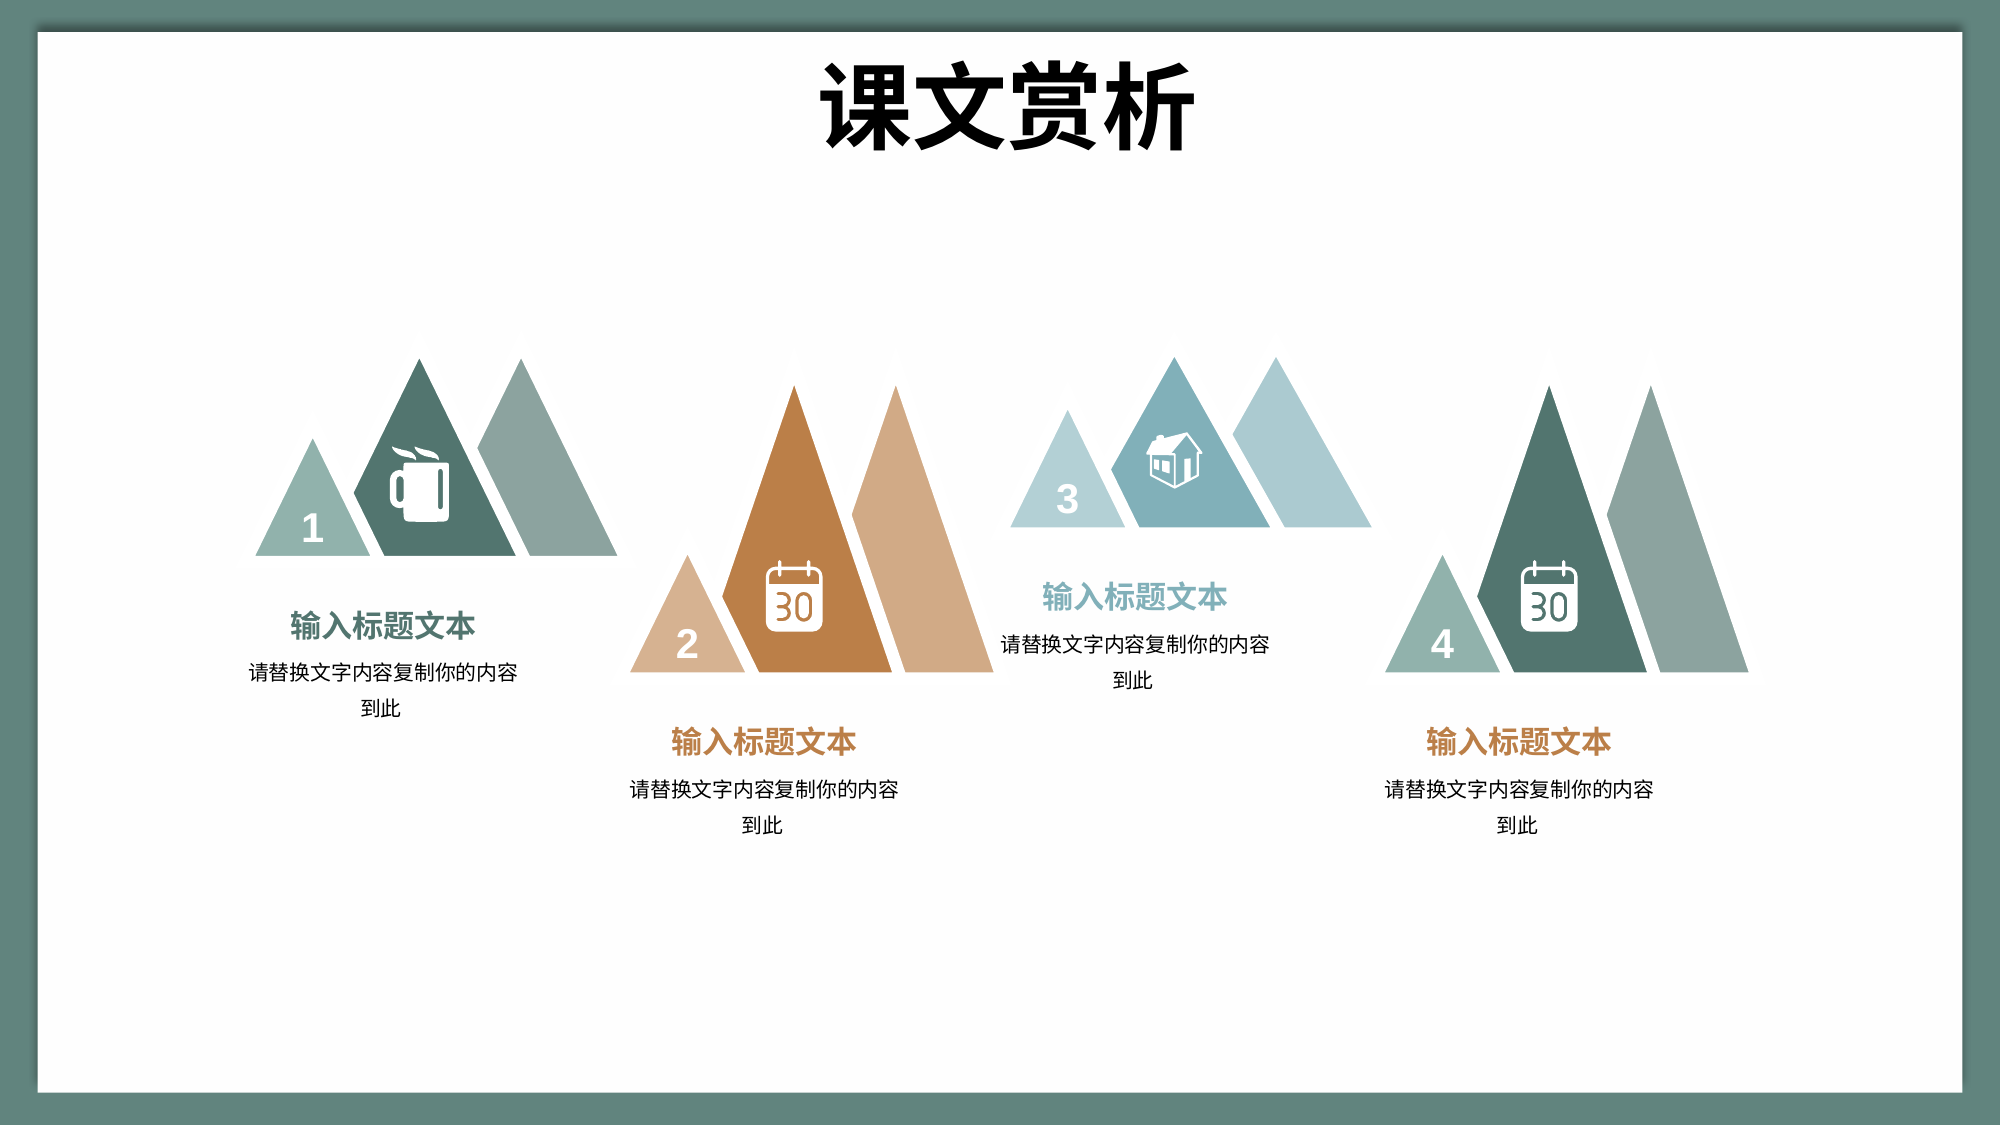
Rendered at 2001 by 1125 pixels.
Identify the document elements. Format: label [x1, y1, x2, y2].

text_box [994, 343, 1383, 702]
text_box [619, 365, 1003, 847]
text_box [1374, 365, 1758, 847]
text_box [242, 343, 628, 731]
